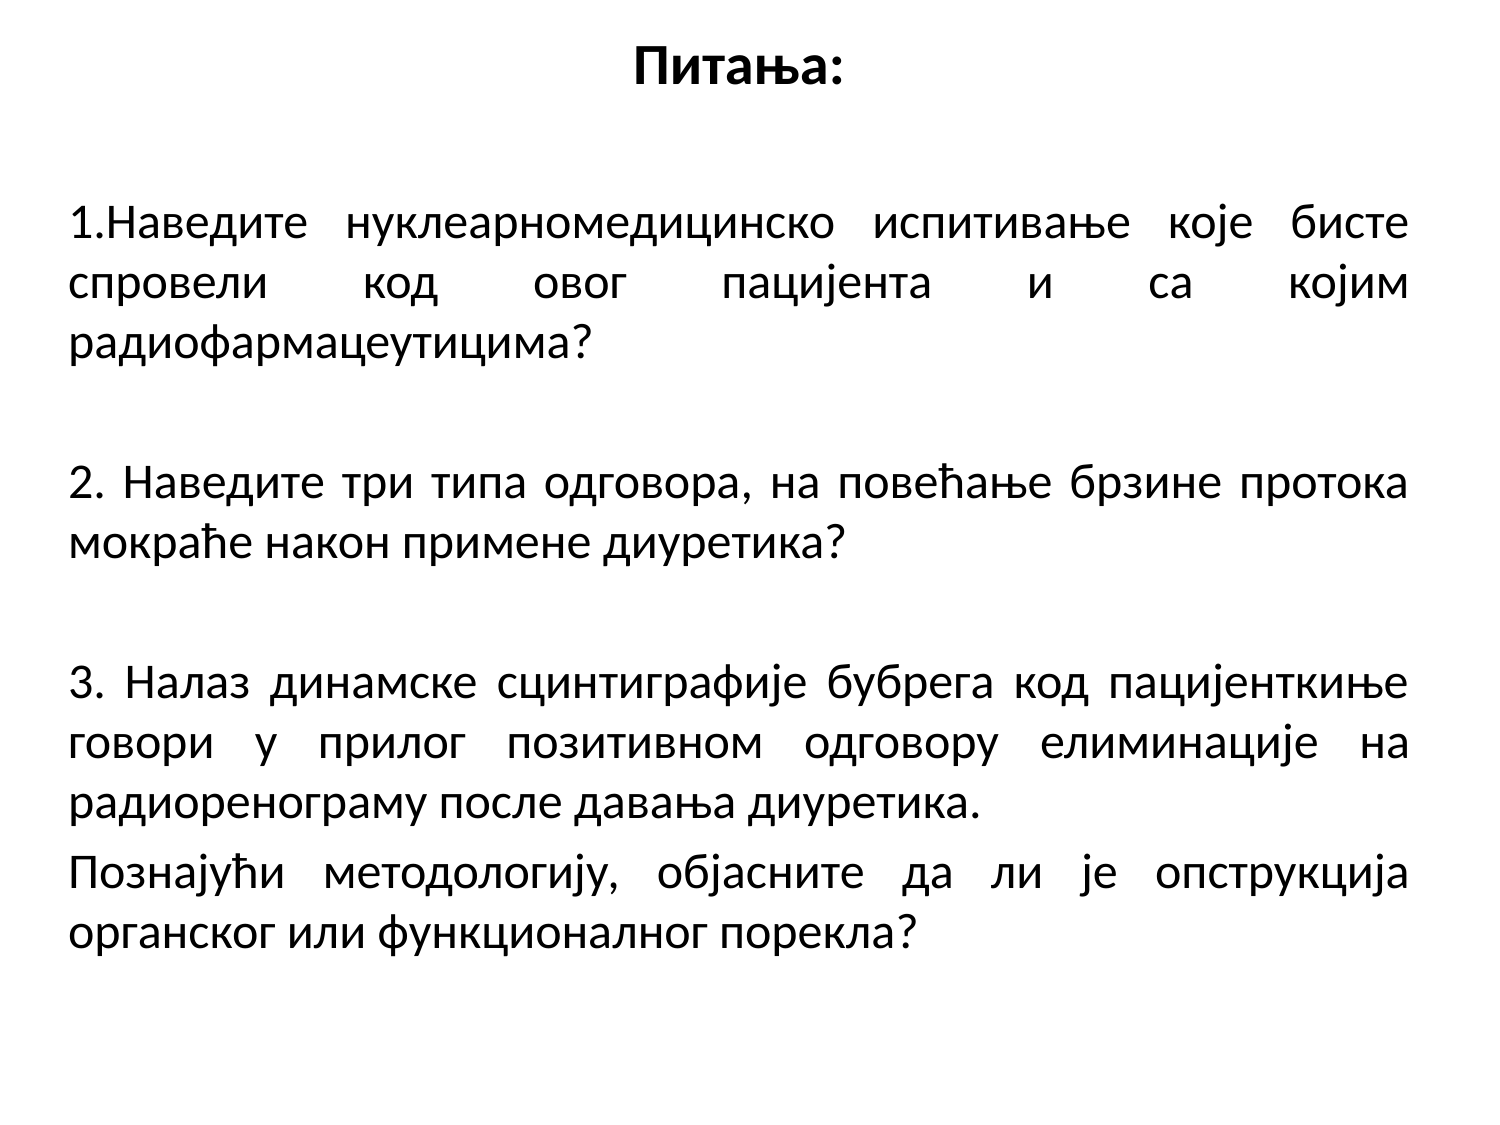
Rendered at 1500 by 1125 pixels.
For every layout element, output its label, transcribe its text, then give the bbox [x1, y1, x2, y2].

list Питања: Наведите нуклеарномедицинско испитивање које бисте спровели код овог пацијента и са којим радиофармацеутицима? 2. Наведите три типа одговора, на повећање брзине протока мокраће након примене диуретика? 3. Налаз динамске сцинтиграфије бубрега код пацијенткиње говори у прилог позитивном одговору елиминације на радиоренограму после давања диуретика. Познајући методологију, објасните да ли је опструкција органског или функционалног порекла? [52, 18, 1426, 919]
